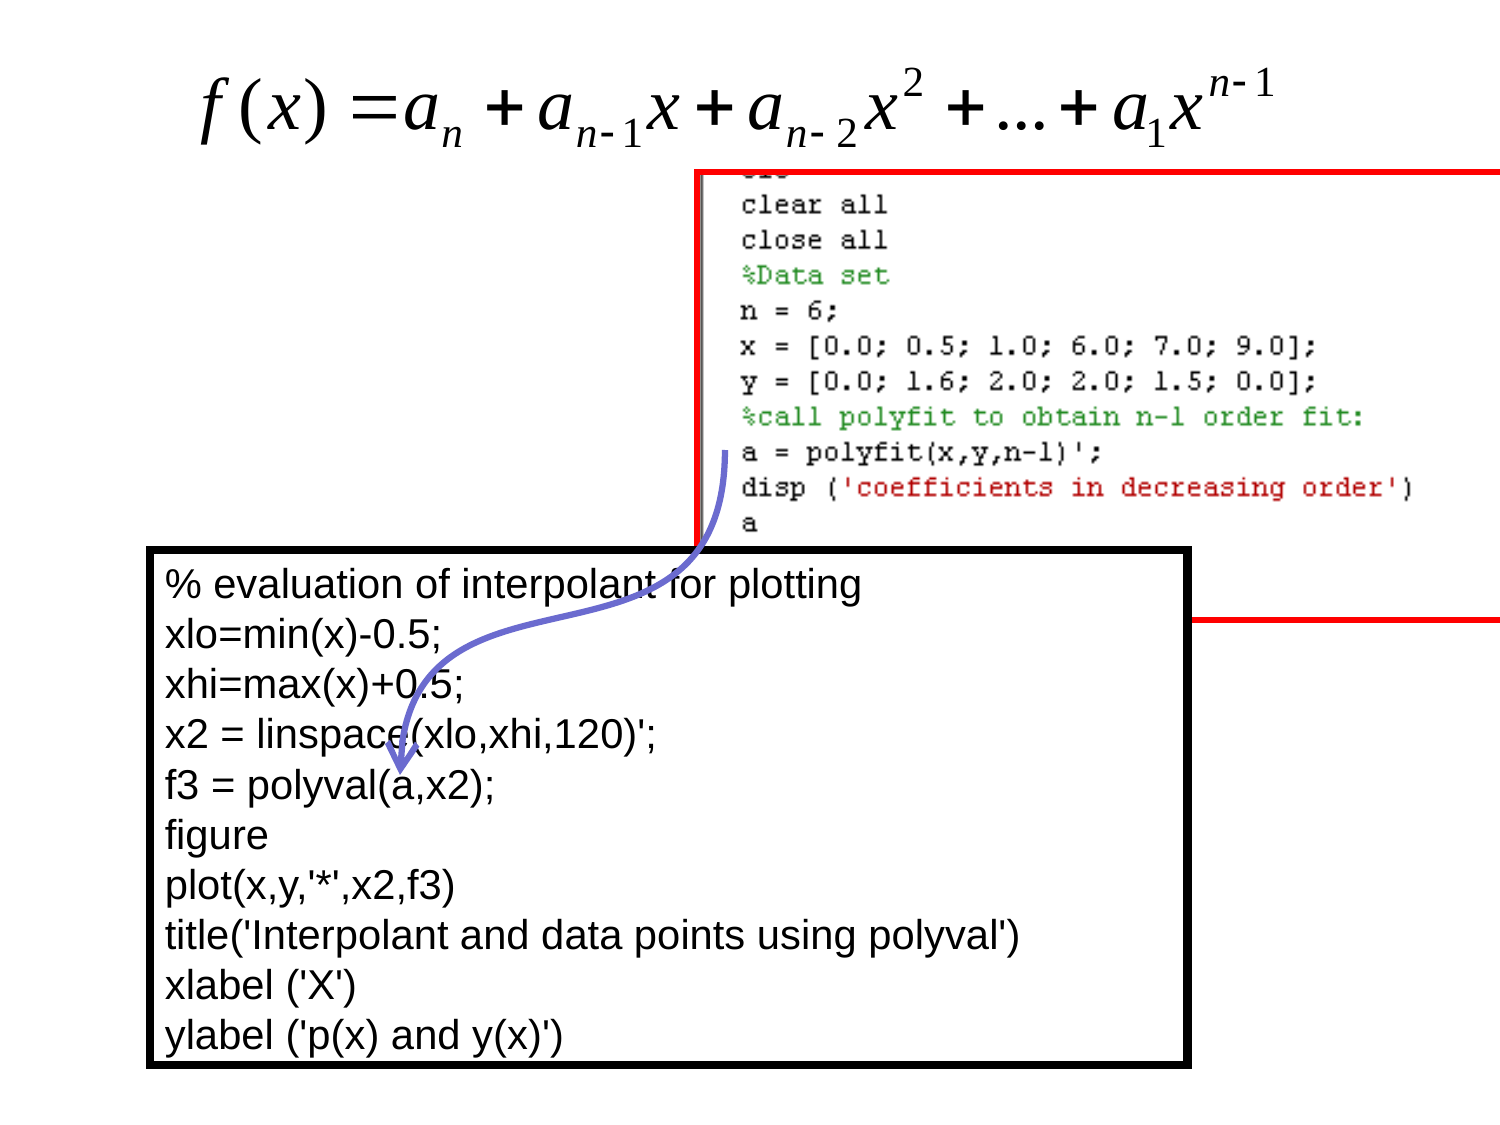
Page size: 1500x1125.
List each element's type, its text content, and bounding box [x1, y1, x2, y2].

text_box % evaluation of interpolant for plotting xlo=min(x)-0.5; xhi=max(x)+0.5; x2 = linspace(xlo,xhi,120)'; f3 = polyval(a,x2); figure plot(x,y,'*',x2,f3) title('Interpolant and data points using polyval') xlabel ('X') ylabel ('p(x) and y(x)') [149, 549, 1188, 1065]
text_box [175, 49, 1288, 167]
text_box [399, 449, 726, 776]
picture [699, 174, 1500, 617]
